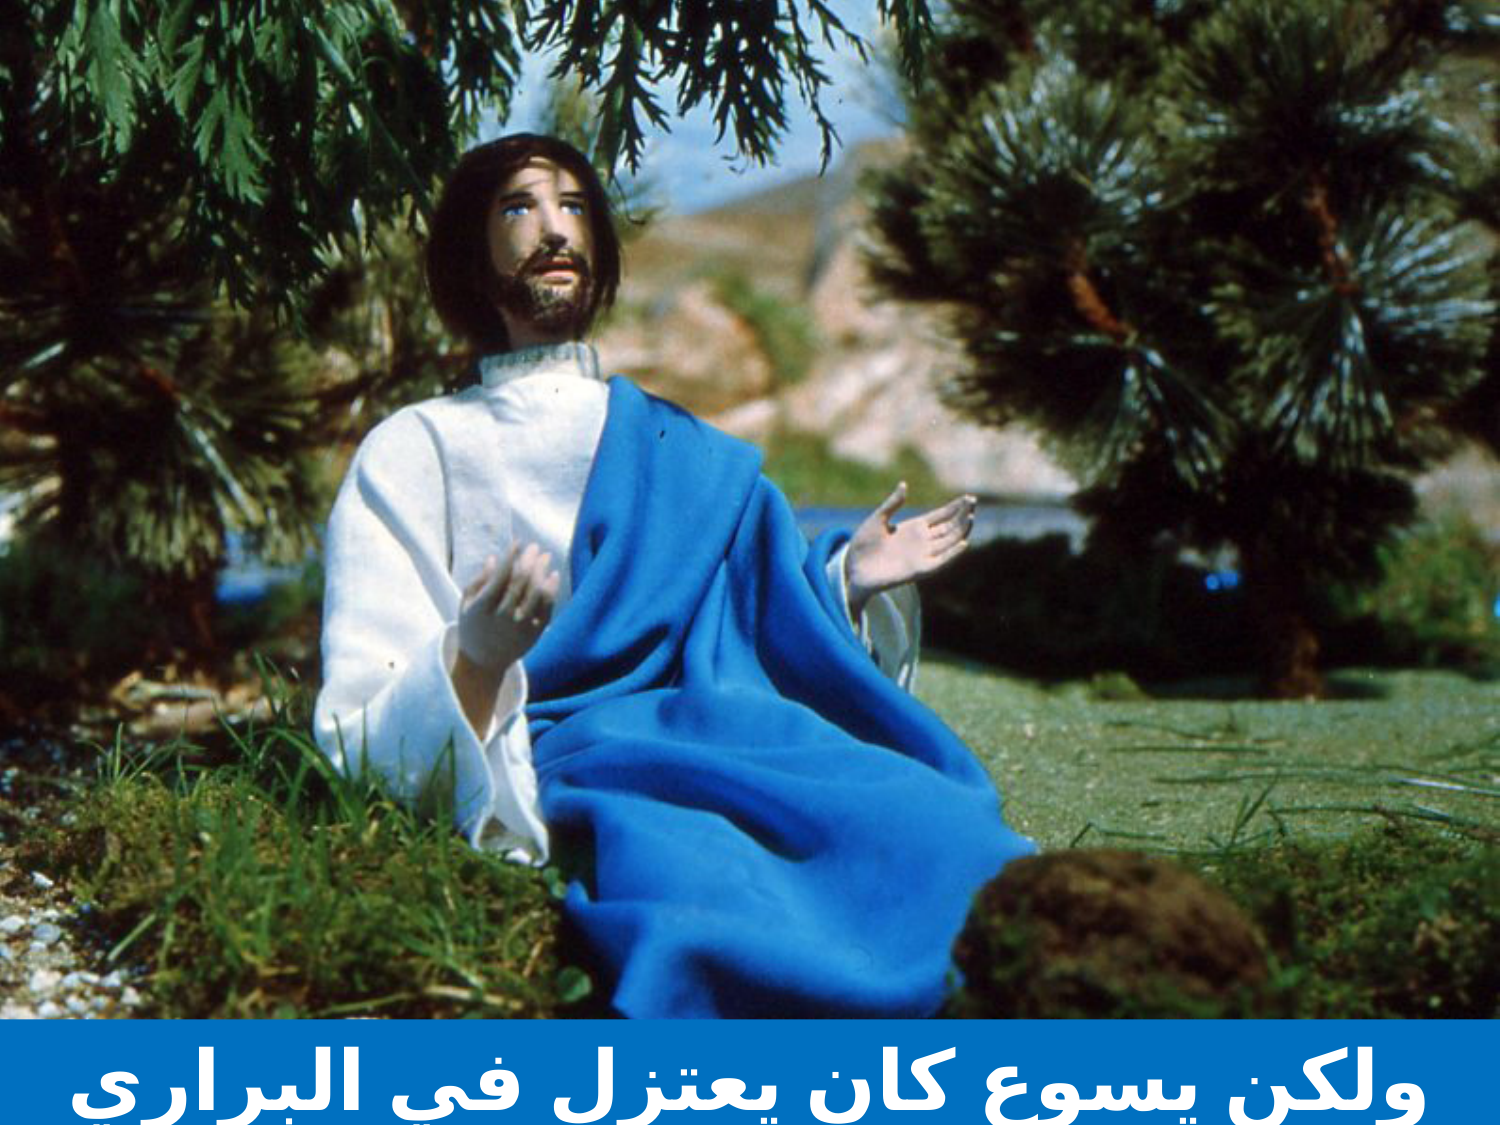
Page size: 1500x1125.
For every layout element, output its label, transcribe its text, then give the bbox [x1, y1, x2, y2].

text_box ولكن يسوع كان يعتزل في البراري فيصلي [0, 1026, 1500, 1125]
picture [0, 0, 1500, 1020]
